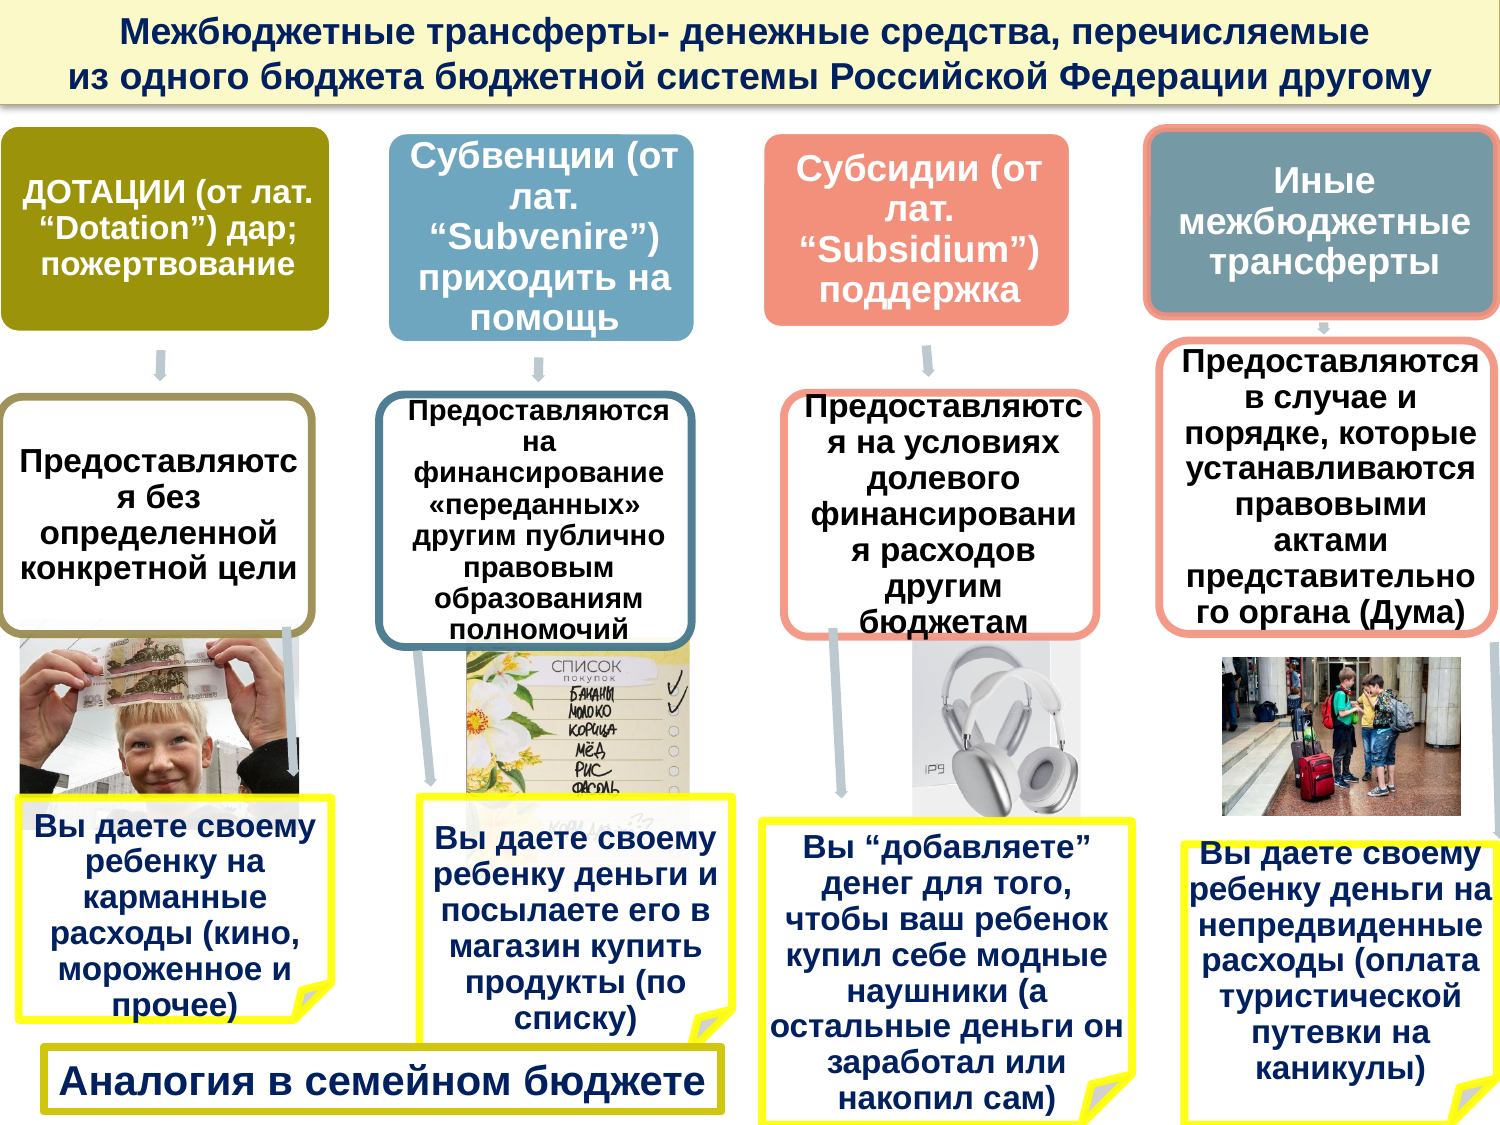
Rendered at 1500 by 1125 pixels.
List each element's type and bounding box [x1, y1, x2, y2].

text_box [0, 0, 1497, 1125]
picture [1222, 657, 1461, 816]
